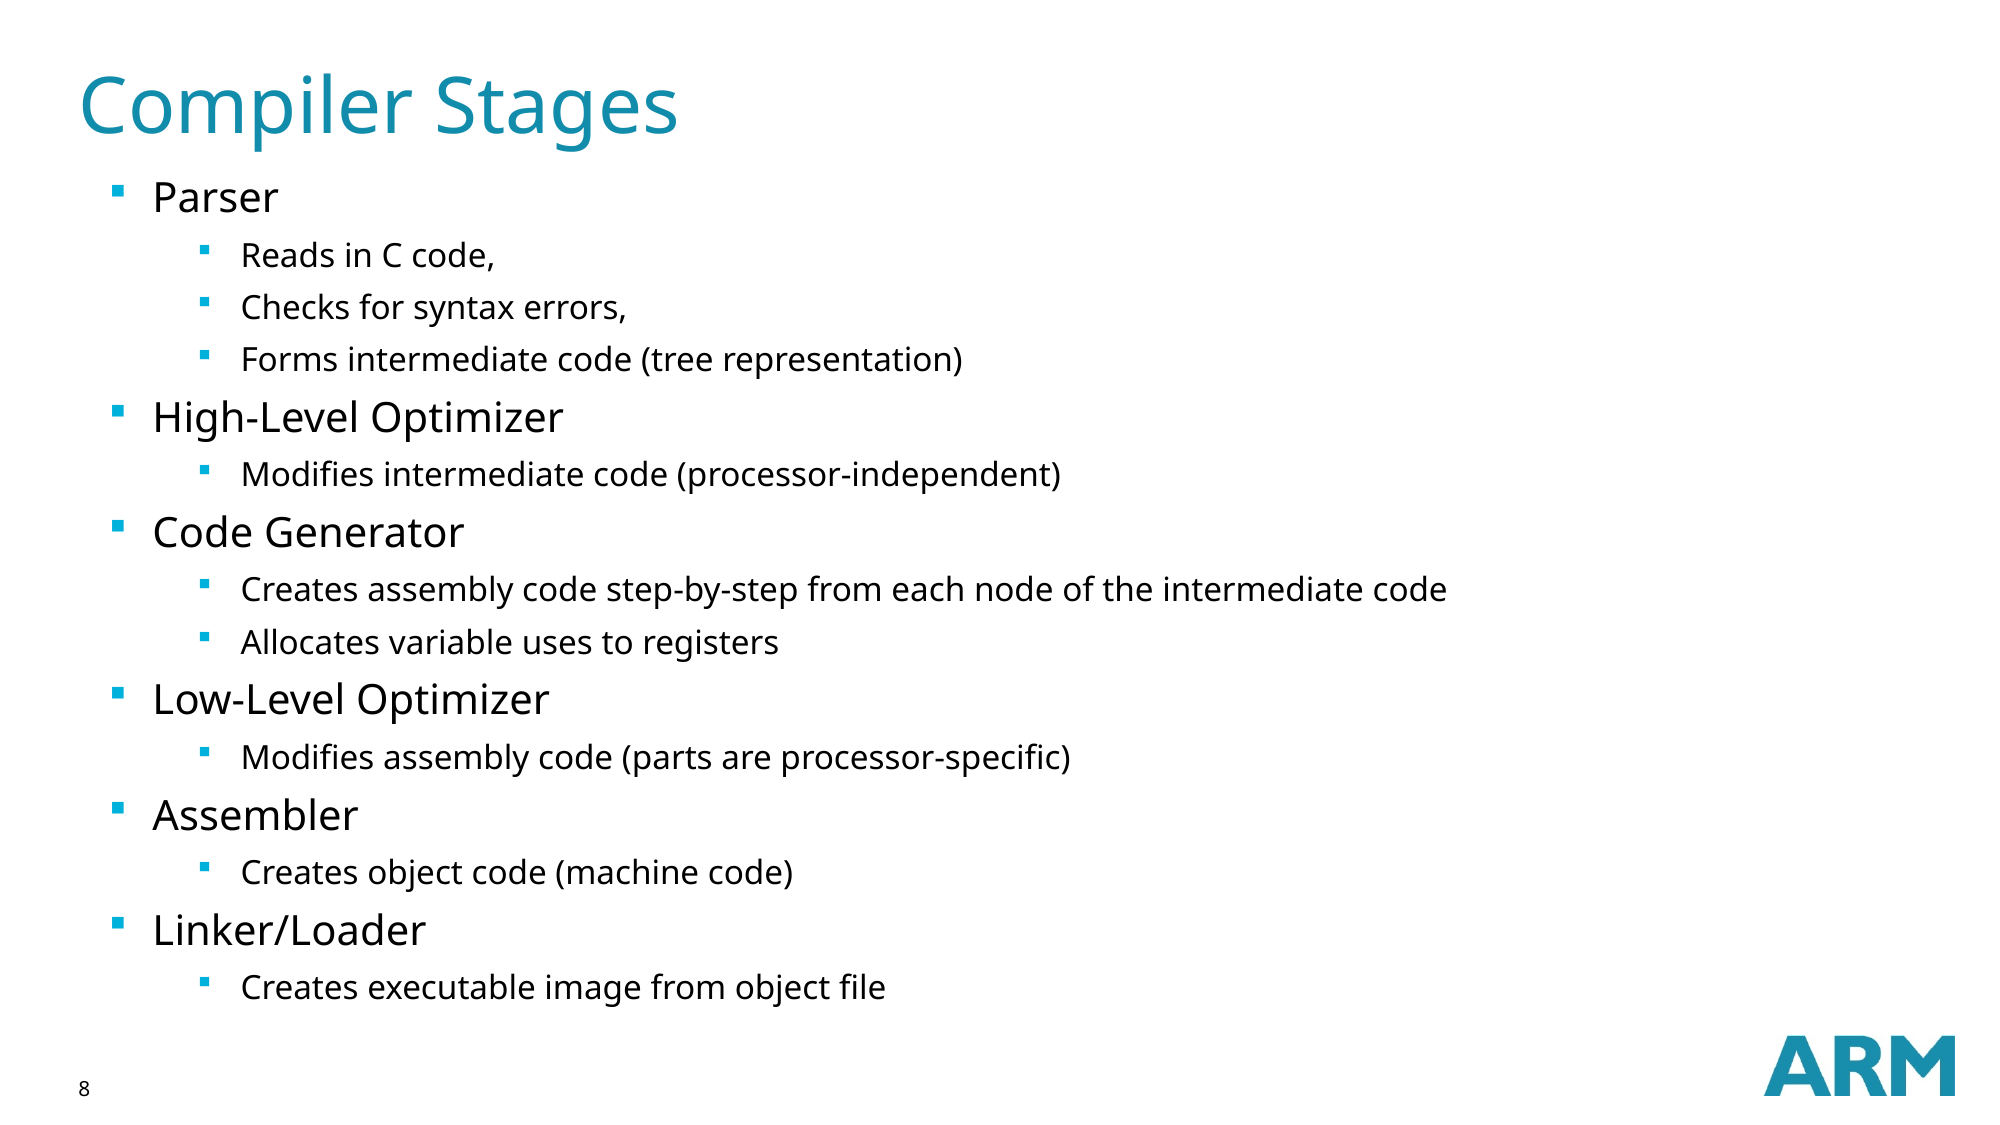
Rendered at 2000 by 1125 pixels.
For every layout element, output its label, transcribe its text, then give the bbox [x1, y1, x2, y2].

list Parser Reads in C code, Checks for syntax errors, Forms intermediate code (tree representation) High-Level Optimizer Modifies intermediate code (processor-independent) Code Generator Creates assembly code step-by-step from each node of the intermediate code Allocates variable uses to registers Low-Level Optimizer Modifies assembly code (parts are processor-specific) Assembler Creates object code (machine code) Linker/Loader Creates executable image from object file [108, 171, 1906, 939]
picture [1763, 1035, 1955, 1096]
title Compiler Stages [78, 55, 1910, 150]
